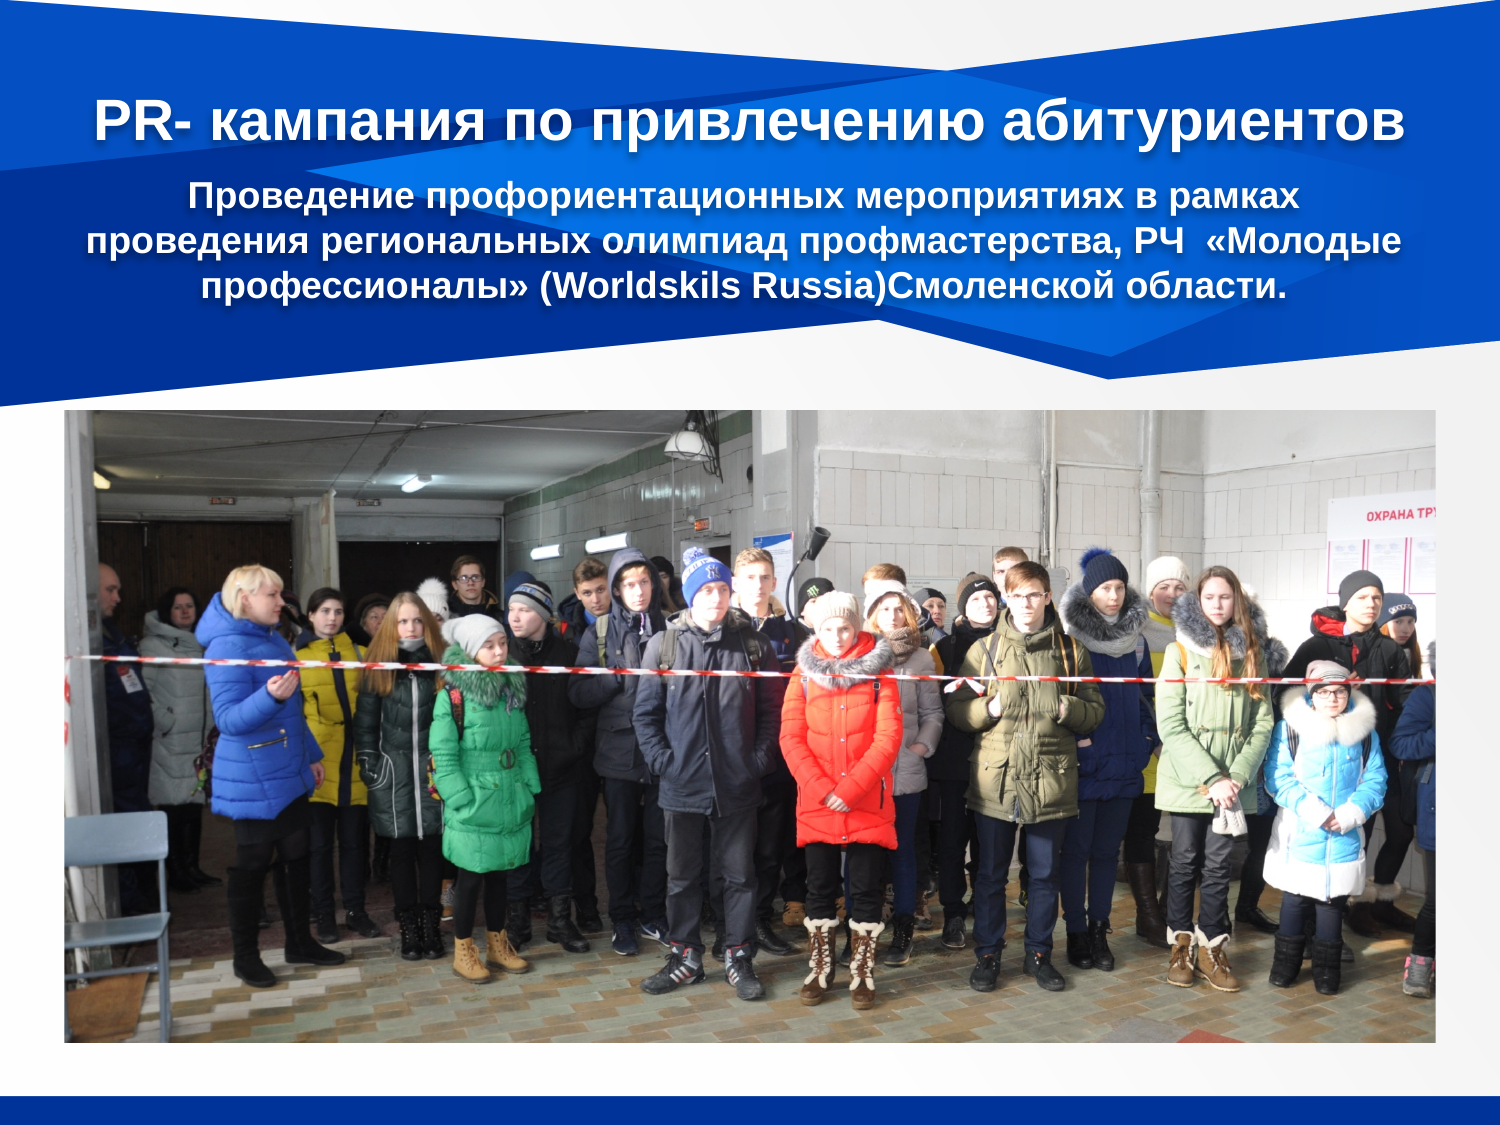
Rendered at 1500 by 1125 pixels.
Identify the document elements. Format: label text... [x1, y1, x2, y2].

text_box Проведение профориентационных мероприятиях в рамках проведения региональных олимпиад профмастерства, РЧ «Молодые профессионалы» (Worldskils Russia)Смоленской области. [70, 163, 1418, 359]
title PR- кампания по привлечению абитуриентов [75, 58, 1425, 177]
picture [0, 0, 1500, 1125]
